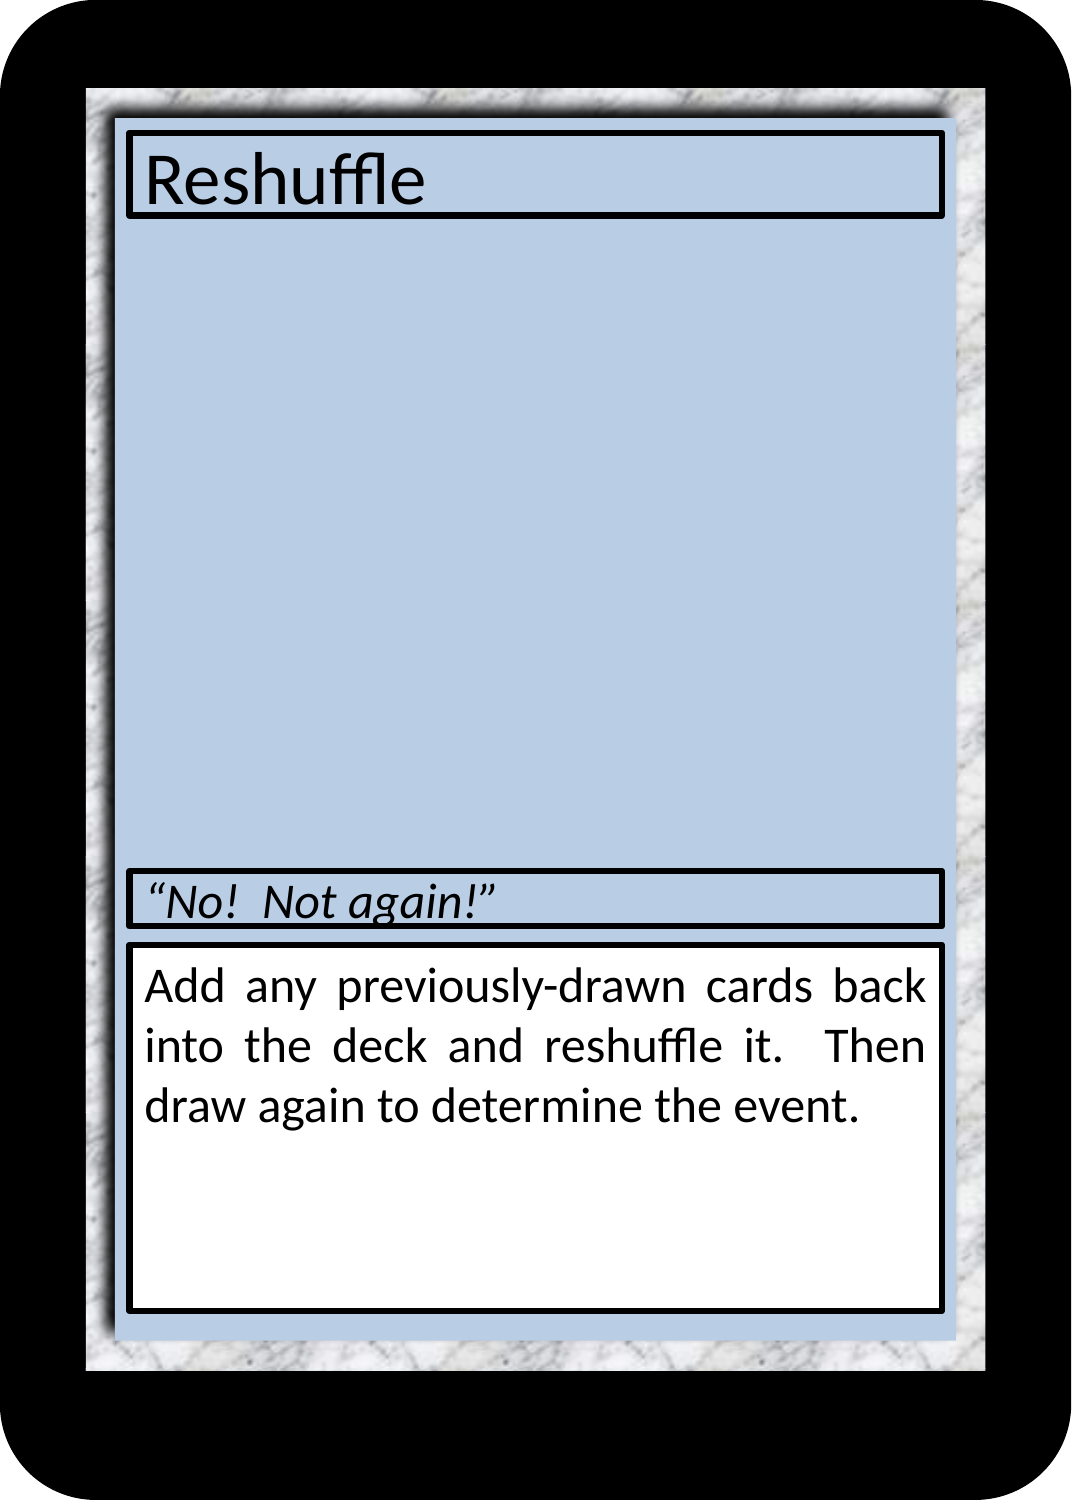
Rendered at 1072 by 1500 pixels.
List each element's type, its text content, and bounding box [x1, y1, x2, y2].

picture [85, 88, 986, 1371]
list Add any previously-drawn cards back into the deck and reshuffle it. Then draw again to determine the event. [126, 942, 945, 1314]
title Reshuffle [126, 130, 945, 219]
list “No! Not again!” [126, 868, 945, 929]
